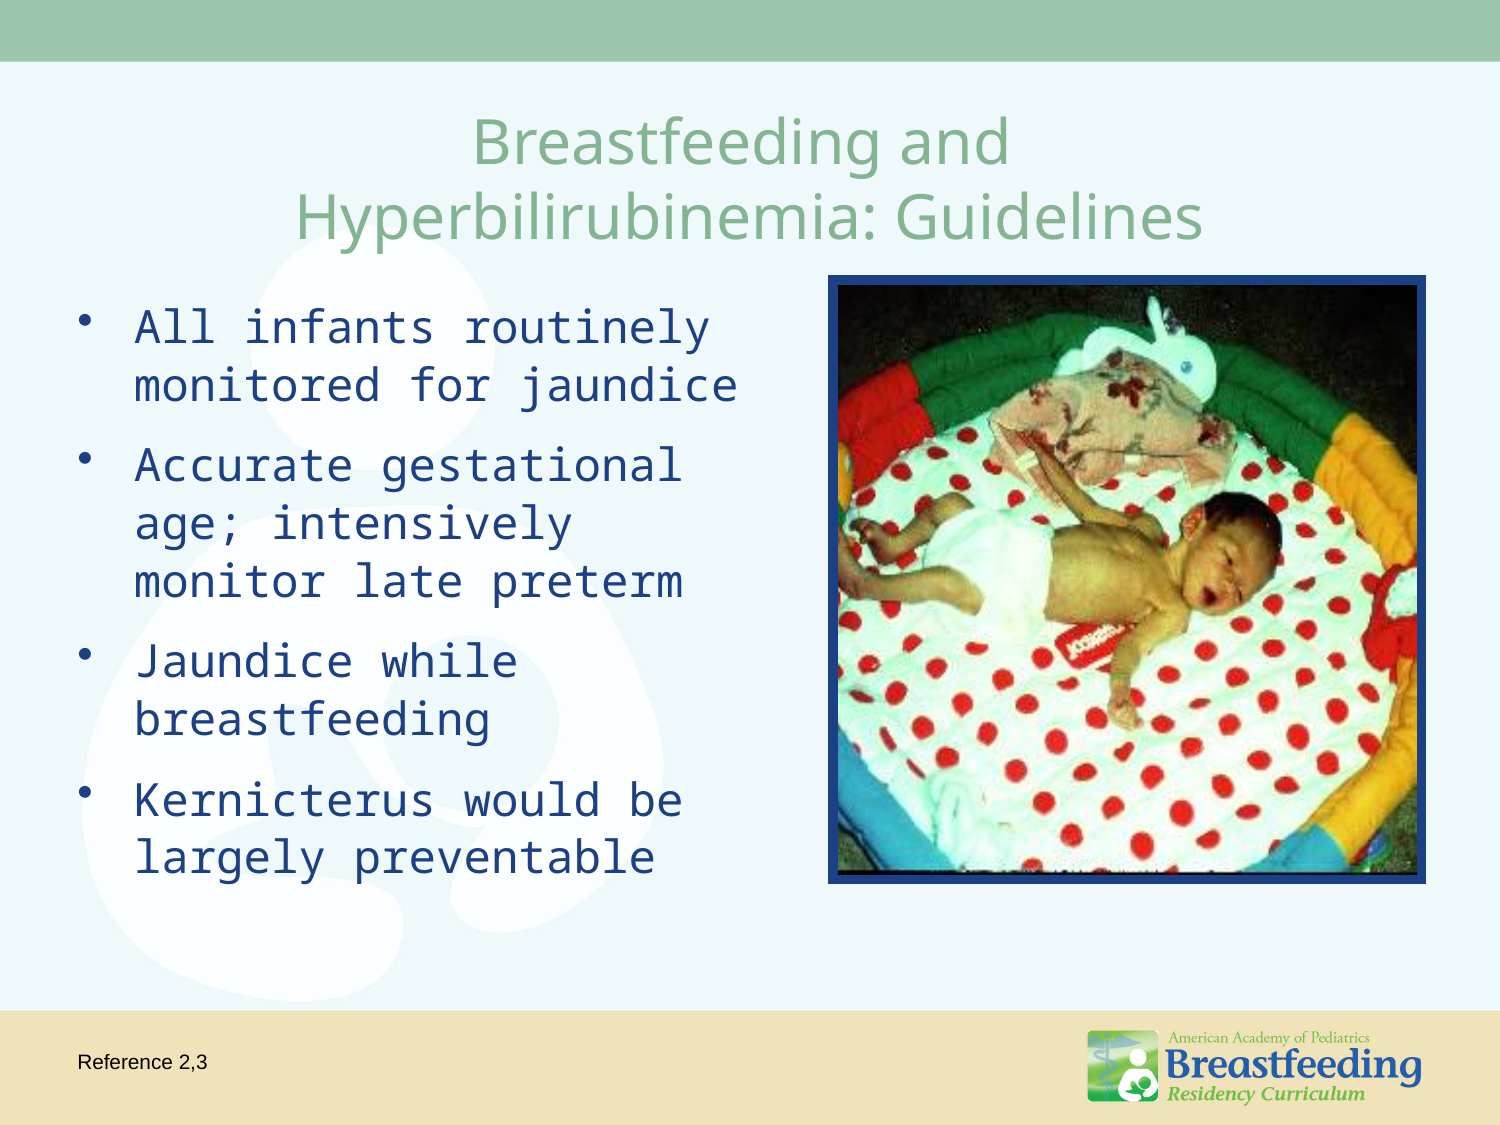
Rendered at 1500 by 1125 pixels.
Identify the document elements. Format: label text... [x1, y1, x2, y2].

picture [0, 0, 1500, 1125]
text_box Reference 2,3 [62, 1024, 325, 1085]
list All infants routinely monitored for jaundice Accurate gestational age; intensively monitor late preterm Jaundice while breastfeeding Kernicterus would be largely preventable [62, 287, 801, 913]
title Breastfeeding and Hyperbilirubinemia: Guidelines [74, 87, 1426, 268]
